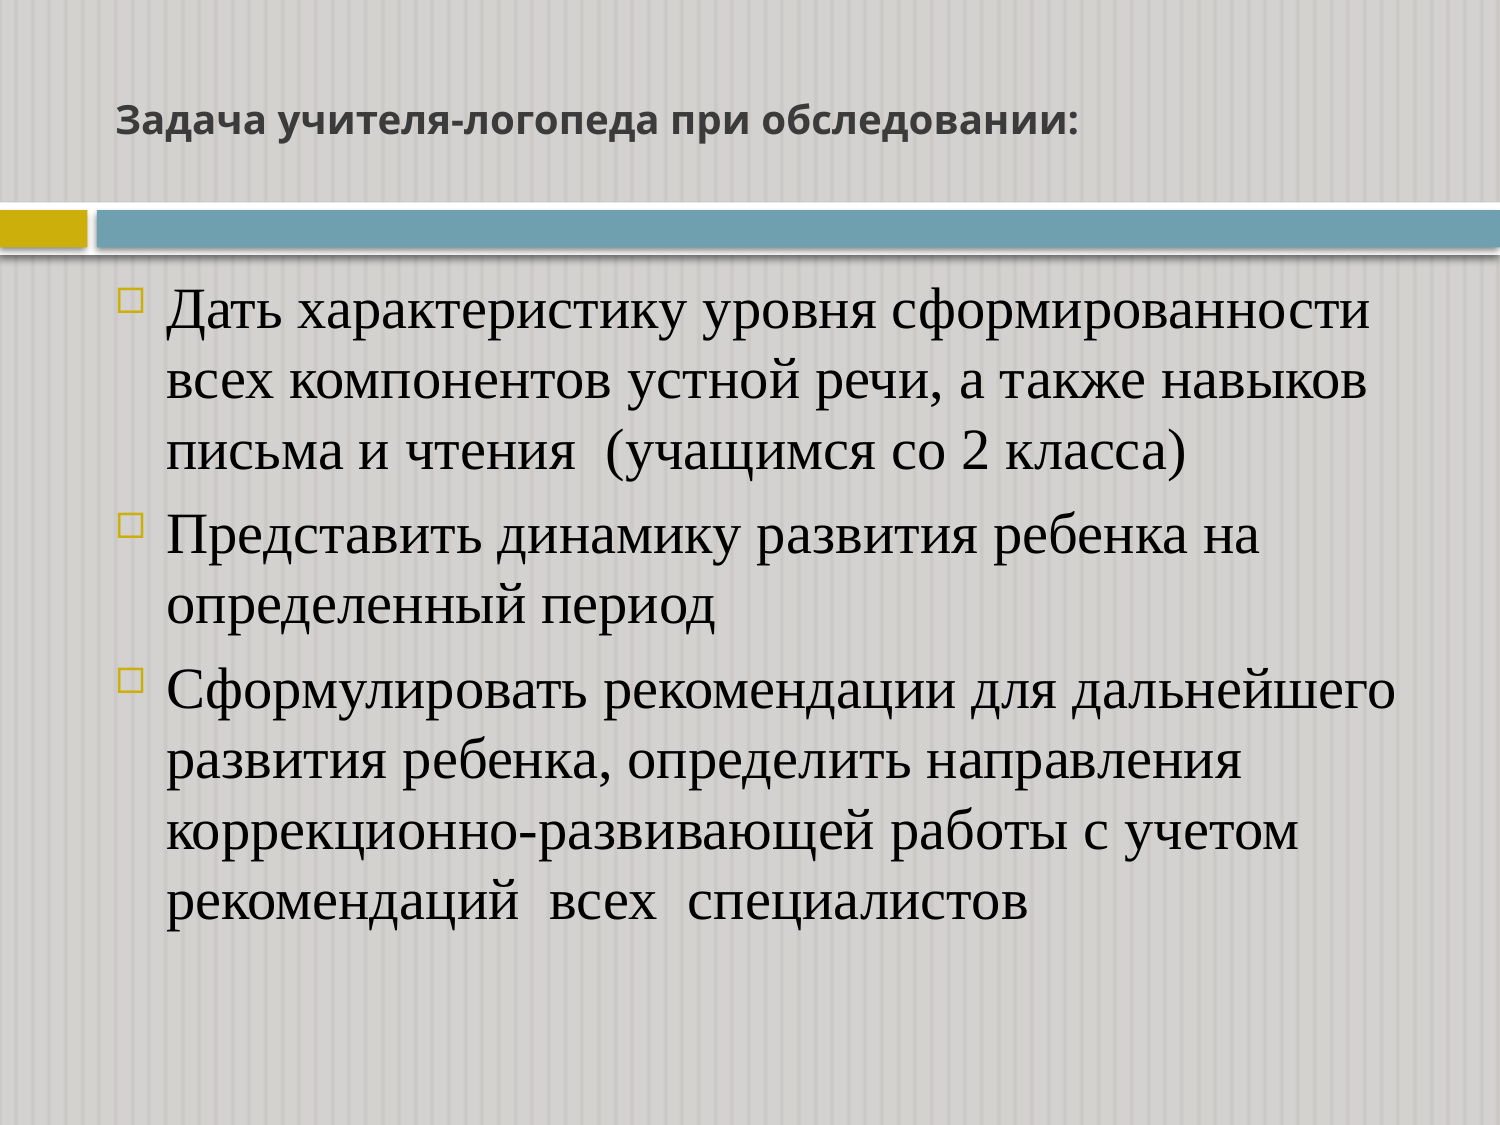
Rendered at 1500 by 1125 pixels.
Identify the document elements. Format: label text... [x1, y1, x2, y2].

title Задача учителя-логопеда при обследовании: [100, 37, 1438, 200]
list Дать характеристику уровня сформированности всех компонентов устной речи, а также навыков письма и чтения (учащимся со 2 класса) Представить динамику развития ребенка на определенный период Сформулировать рекомендации для дальнейшего развития ребенка, определить направления коррекционно-развивающей работы с учетом рекомендаций всех специалистов [100, 262, 1438, 1000]
